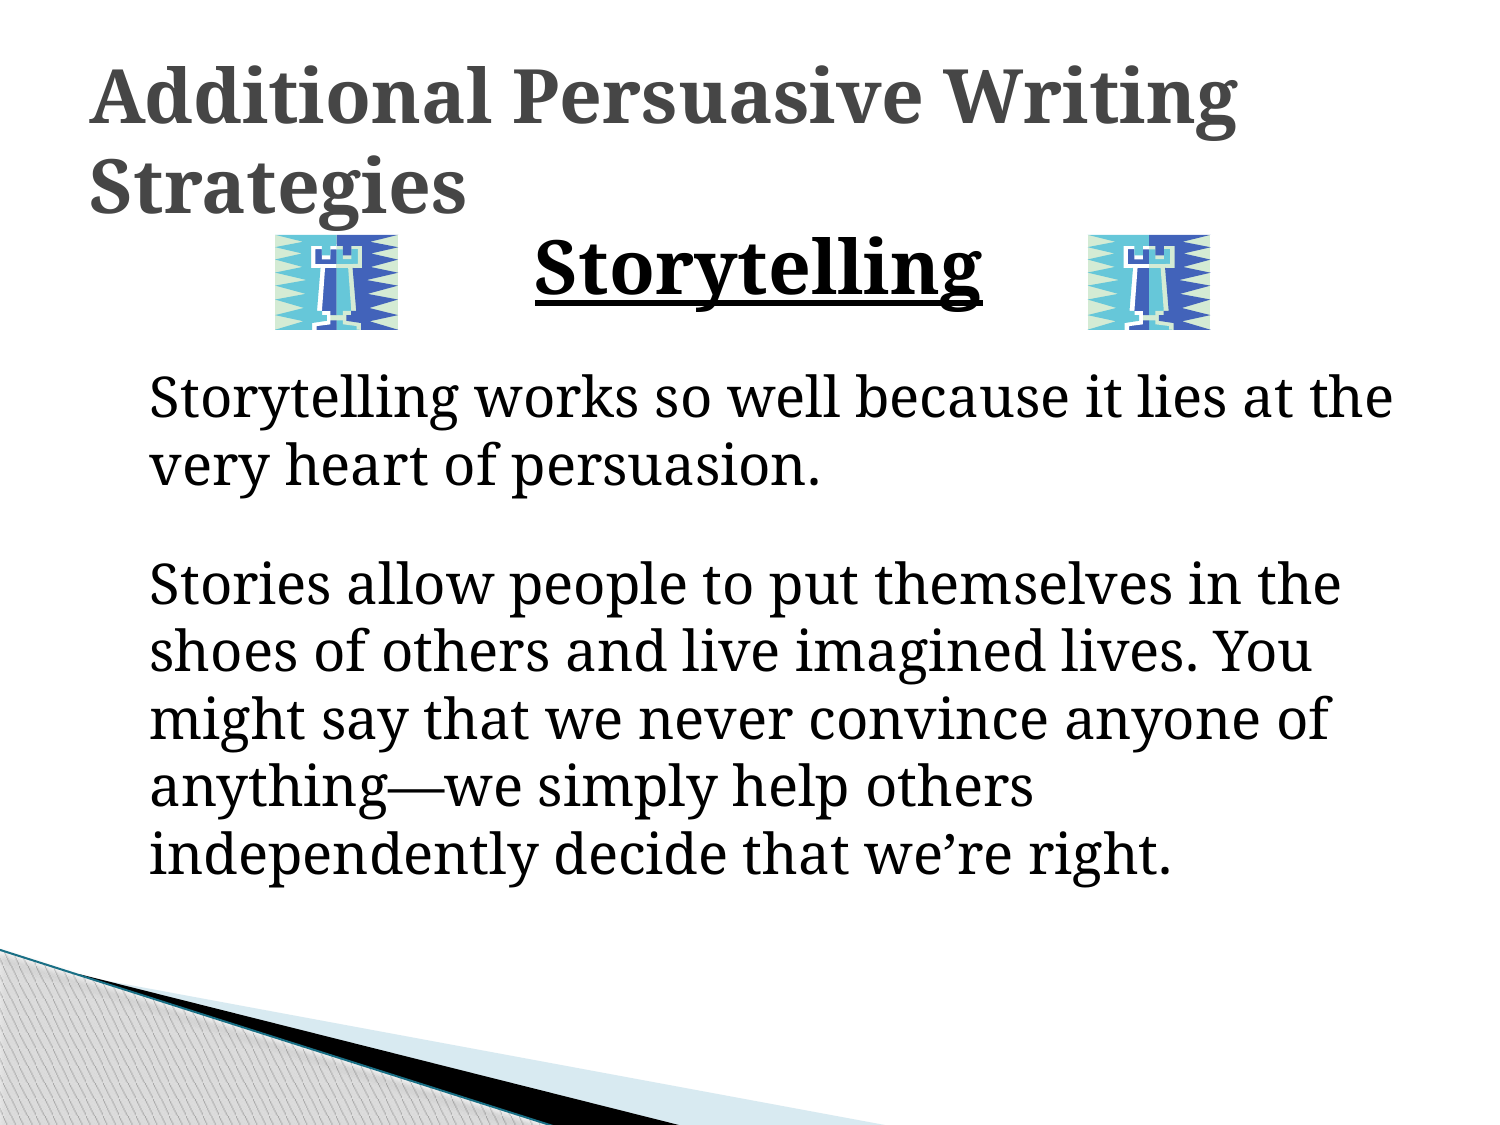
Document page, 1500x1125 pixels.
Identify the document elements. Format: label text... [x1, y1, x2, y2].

list Storytelling Storytelling works so well because it lies at the very heart of persuasion. Stories allow people to put themselves in the shoes of others and live imagined lives. You might say that we never convince anyone of anything—we simply help others independently decide that we’re right. [75, 233, 1425, 1006]
picture [274, 232, 401, 332]
title Additional Persuasive Writing Strategies [75, 45, 1425, 233]
picture [1087, 232, 1213, 332]
